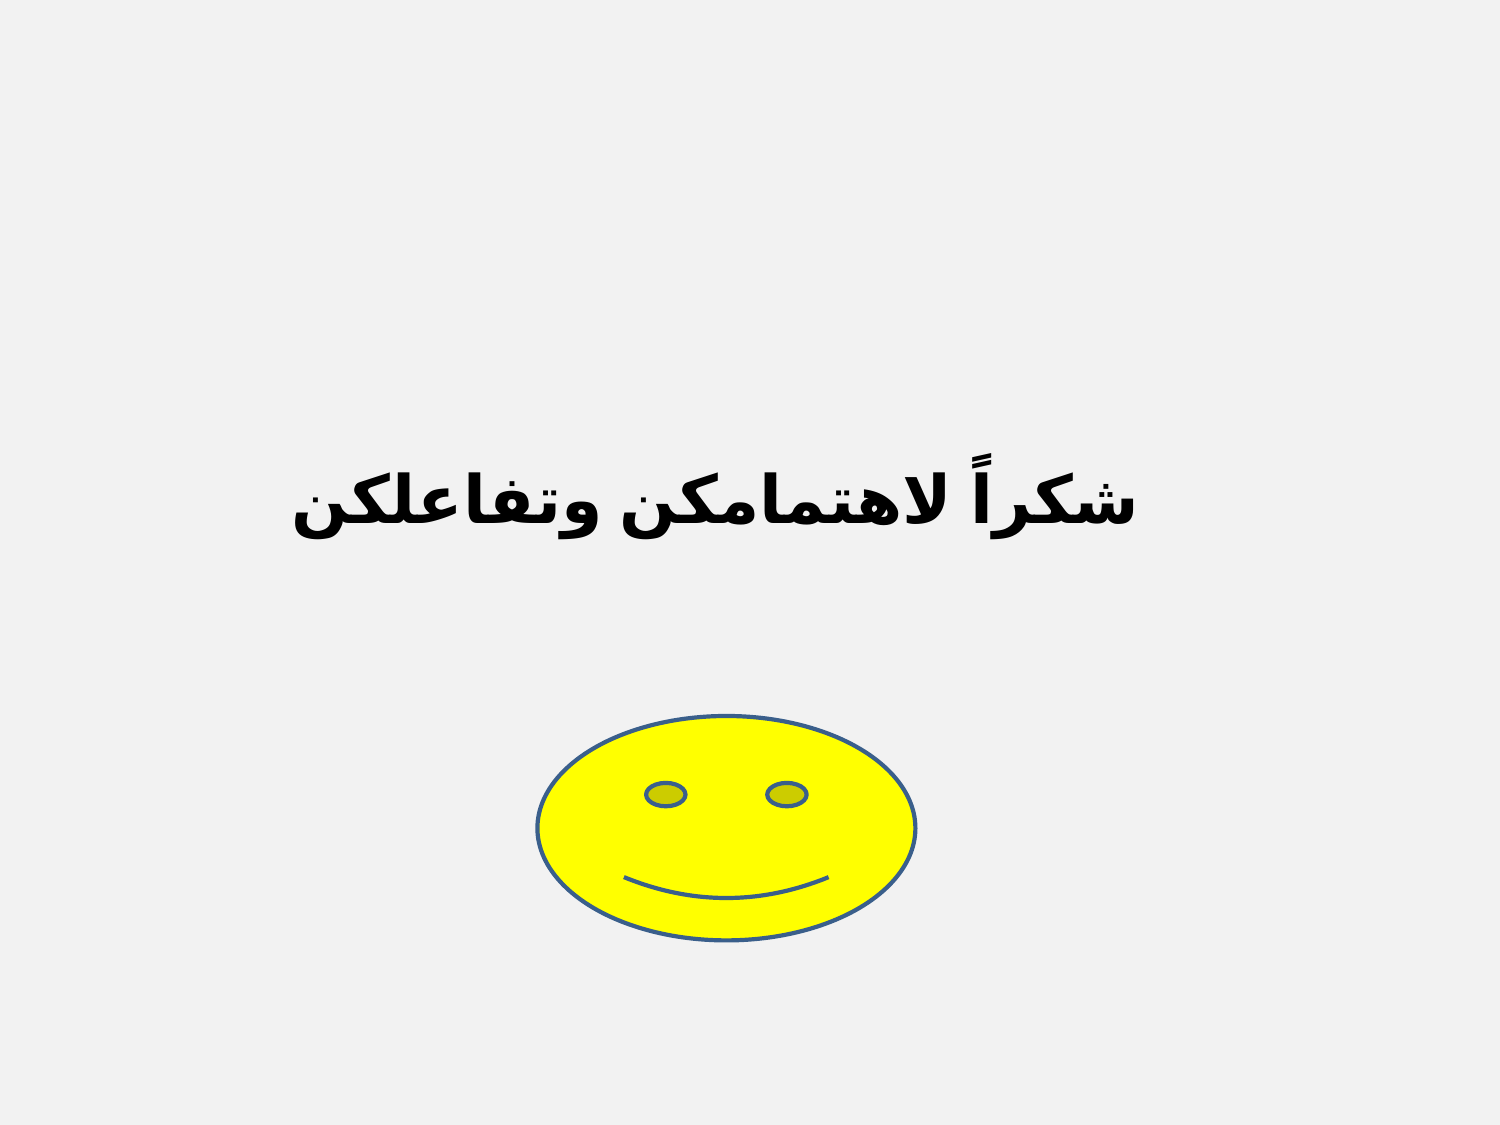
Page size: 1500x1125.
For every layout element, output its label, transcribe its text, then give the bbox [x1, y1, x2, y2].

text_box [535, 713, 918, 943]
list شكراً لاهتمامكن وتفاعلكن [75, 262, 1425, 1005]
